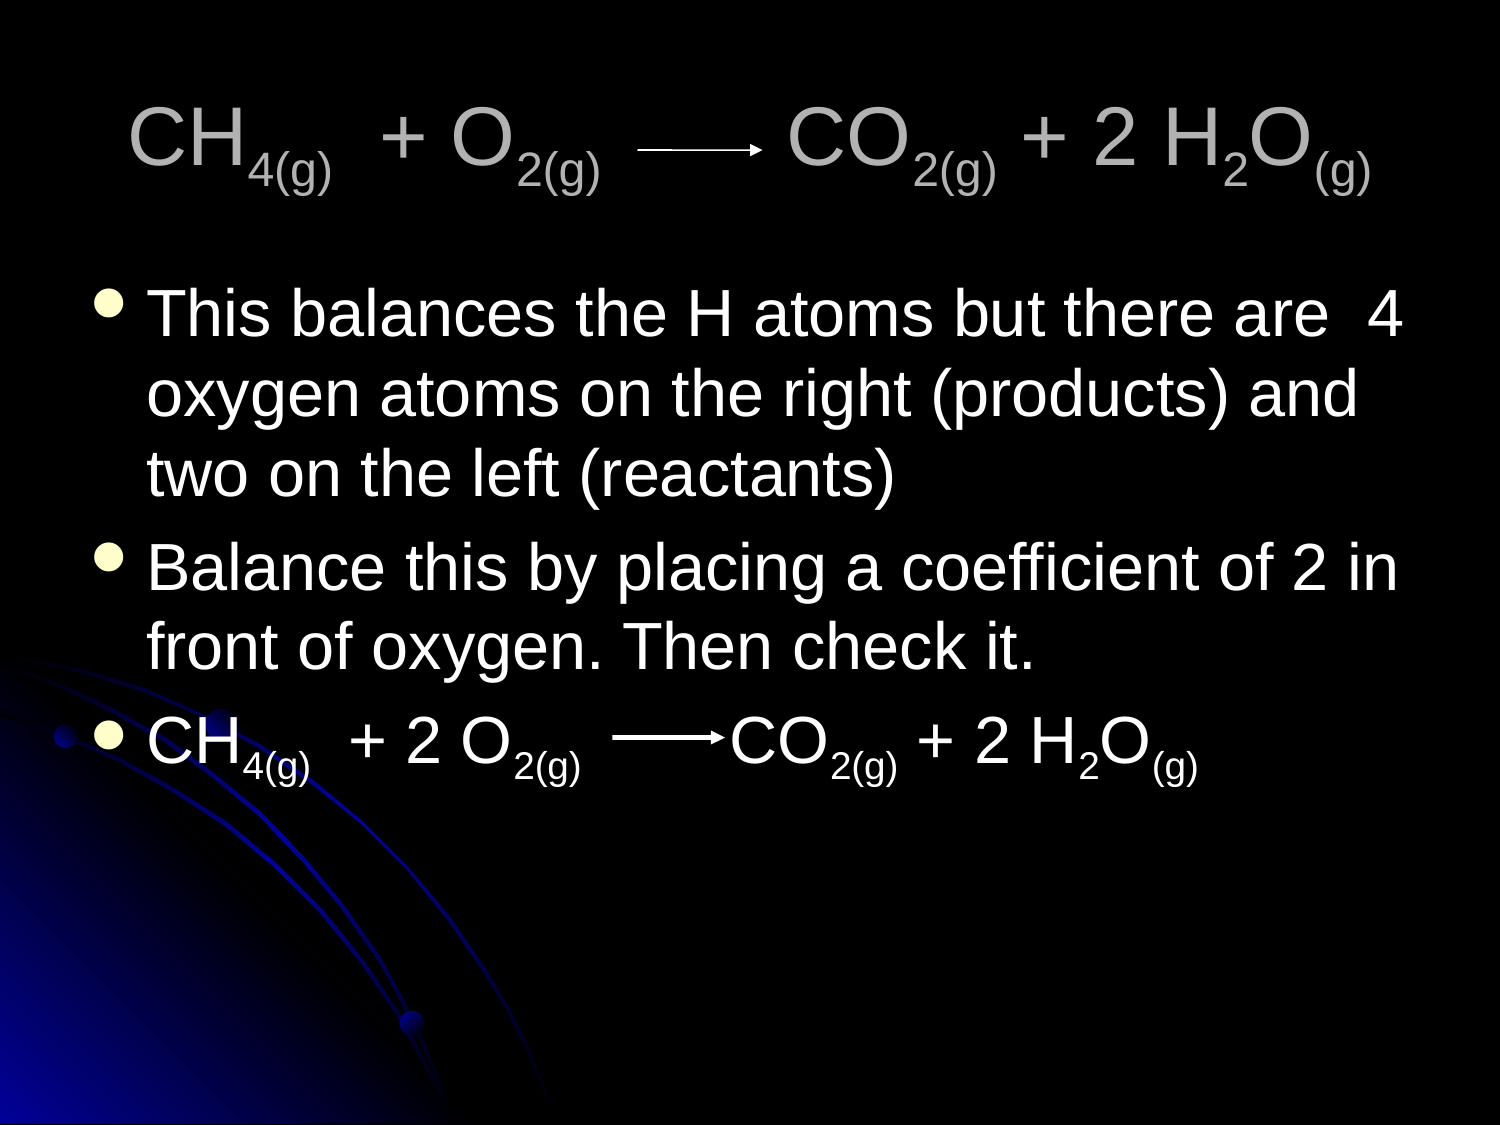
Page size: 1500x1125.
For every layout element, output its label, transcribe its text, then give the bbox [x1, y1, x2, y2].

text_box [612, 731, 725, 744]
title CH4(g) + O2(g) CO2(g) + 2 H2O(g) [74, 45, 1426, 233]
list This balances the H atoms but there are 4 oxygen atoms on the right (products) and two on the left (reactants) Balance this by placing a coefficient of 2 in front of oxygen. Then check it. CH4(g) + 2 O2(g) CO2(g) + 2 H2O(g) [74, 262, 1426, 1006]
text_box [637, 143, 763, 157]
